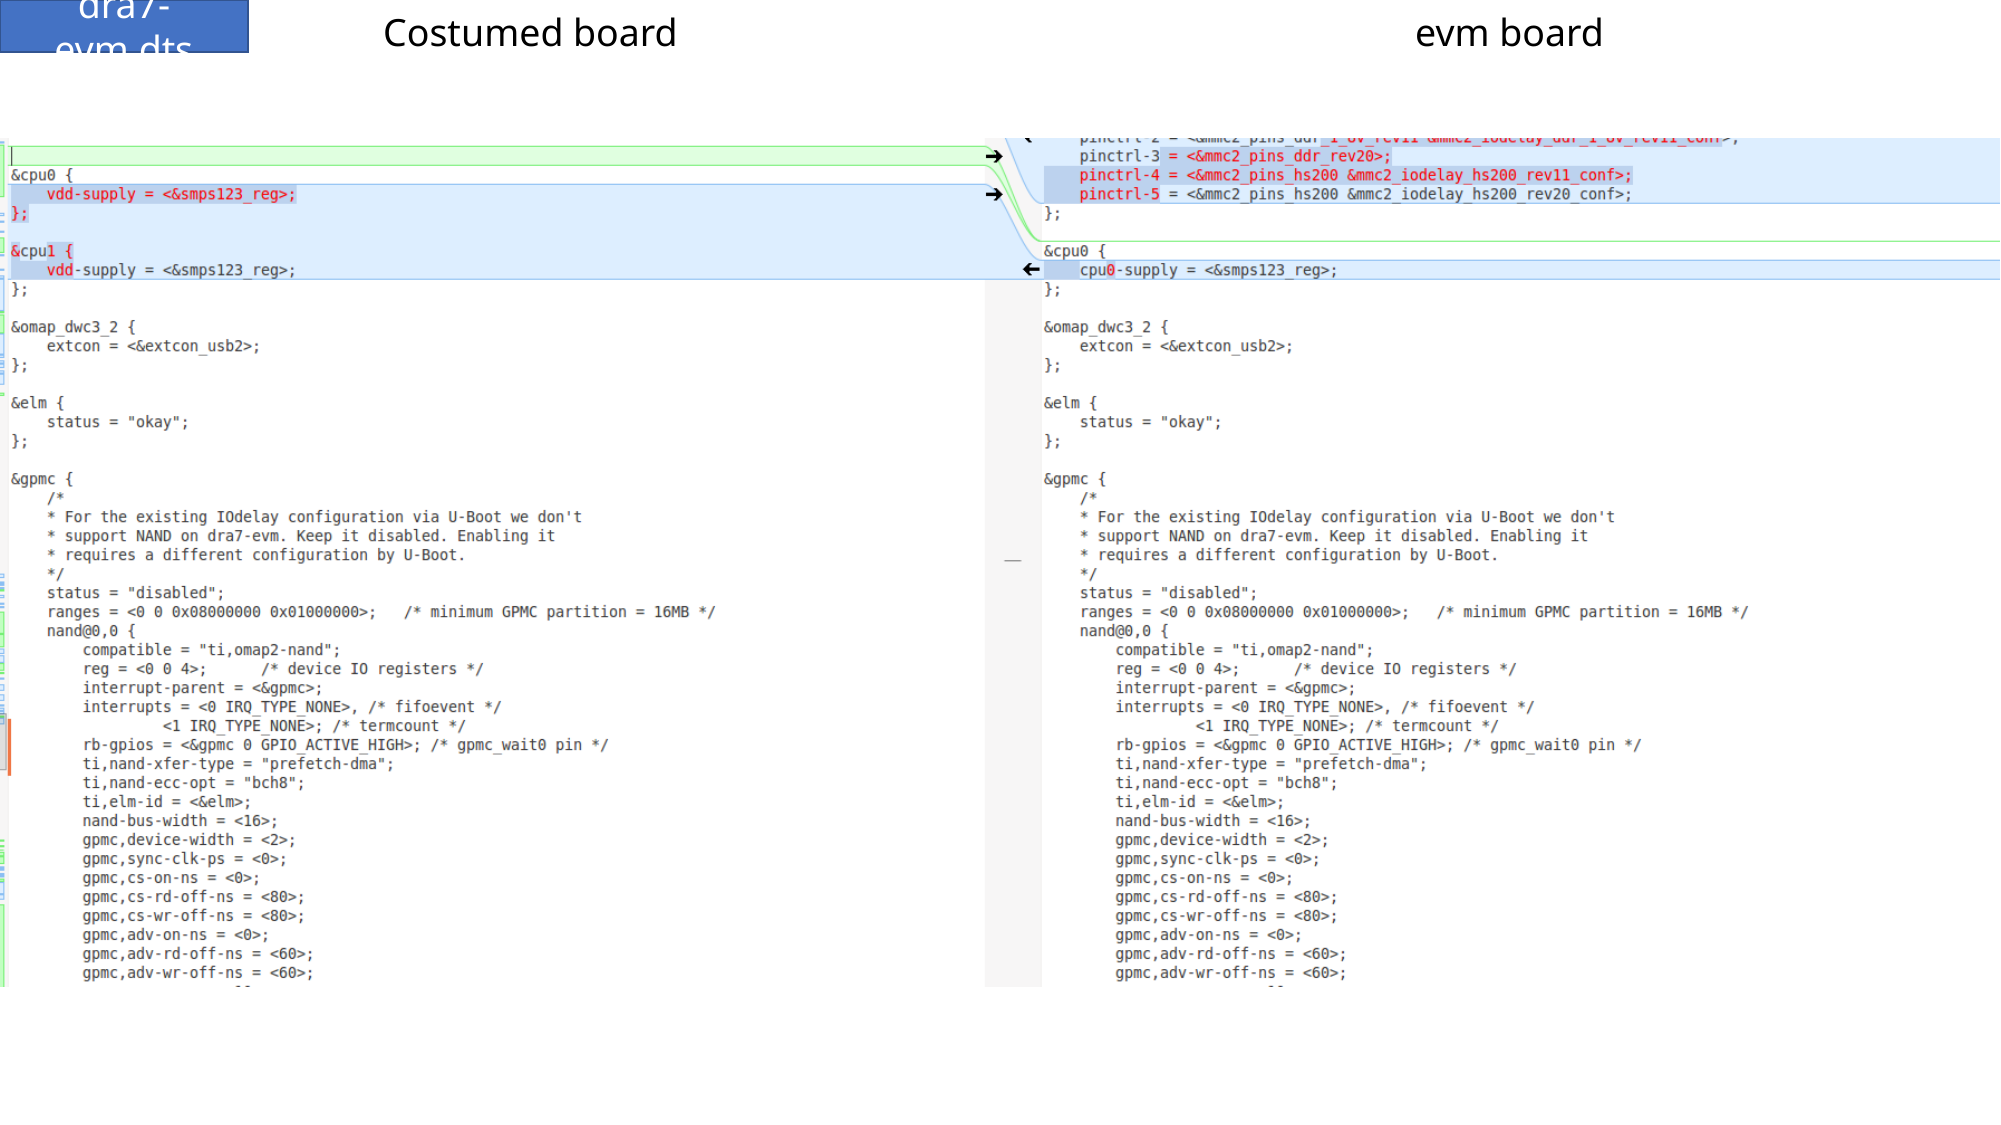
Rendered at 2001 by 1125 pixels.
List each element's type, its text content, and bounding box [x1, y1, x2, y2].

text_box dra7-evm.dts [0, 0, 249, 53]
picture [0, 138, 2000, 987]
text_box evm board [1400, 1, 1742, 62]
text_box Costumed board [368, 1, 710, 62]
